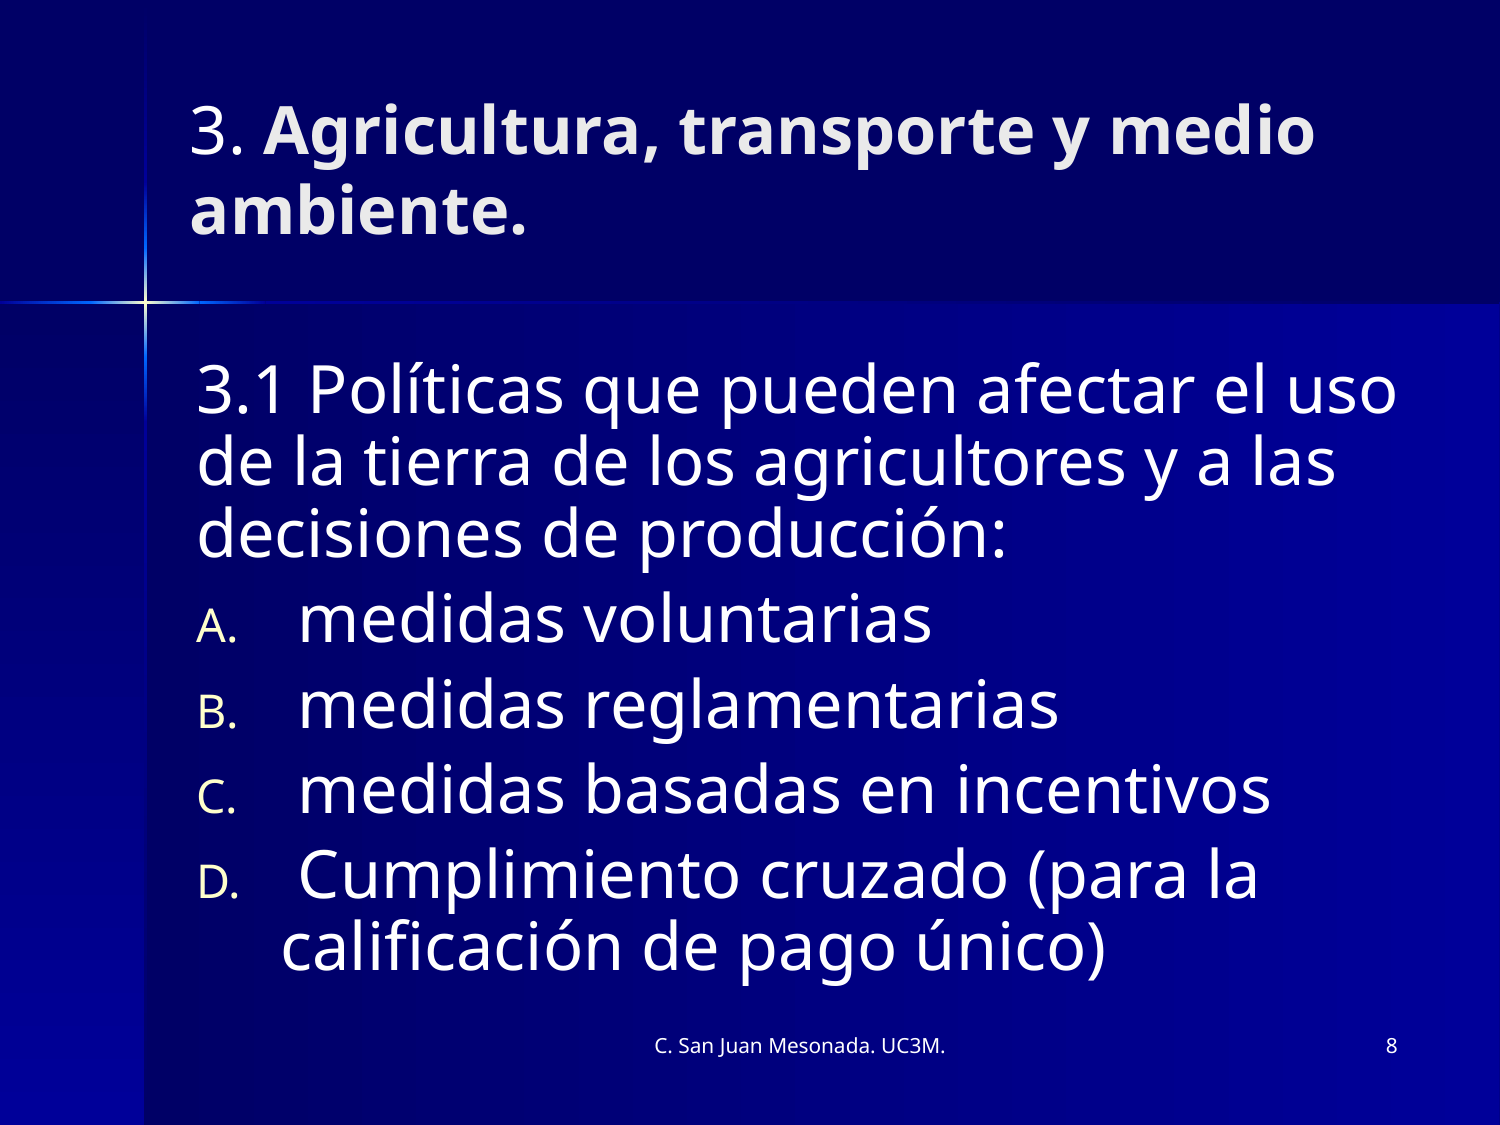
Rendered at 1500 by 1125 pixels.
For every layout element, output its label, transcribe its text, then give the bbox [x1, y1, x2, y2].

footer C. San Juan Mesonada. UC3M. [562, 1025, 1038, 1100]
slide_number 8 [1100, 1025, 1413, 1100]
title 3. Agricultura, transporte y medio ambiente. [174, 50, 1413, 285]
list 3.1 Políticas que pueden afectar el uso de la tierra de los agricultores y a las decisiones de producción: medidas voluntarias medidas reglamentarias medidas basadas en incentivos Cumplimiento cruzado (para la calificación de pago único) [181, 255, 1419, 931]
